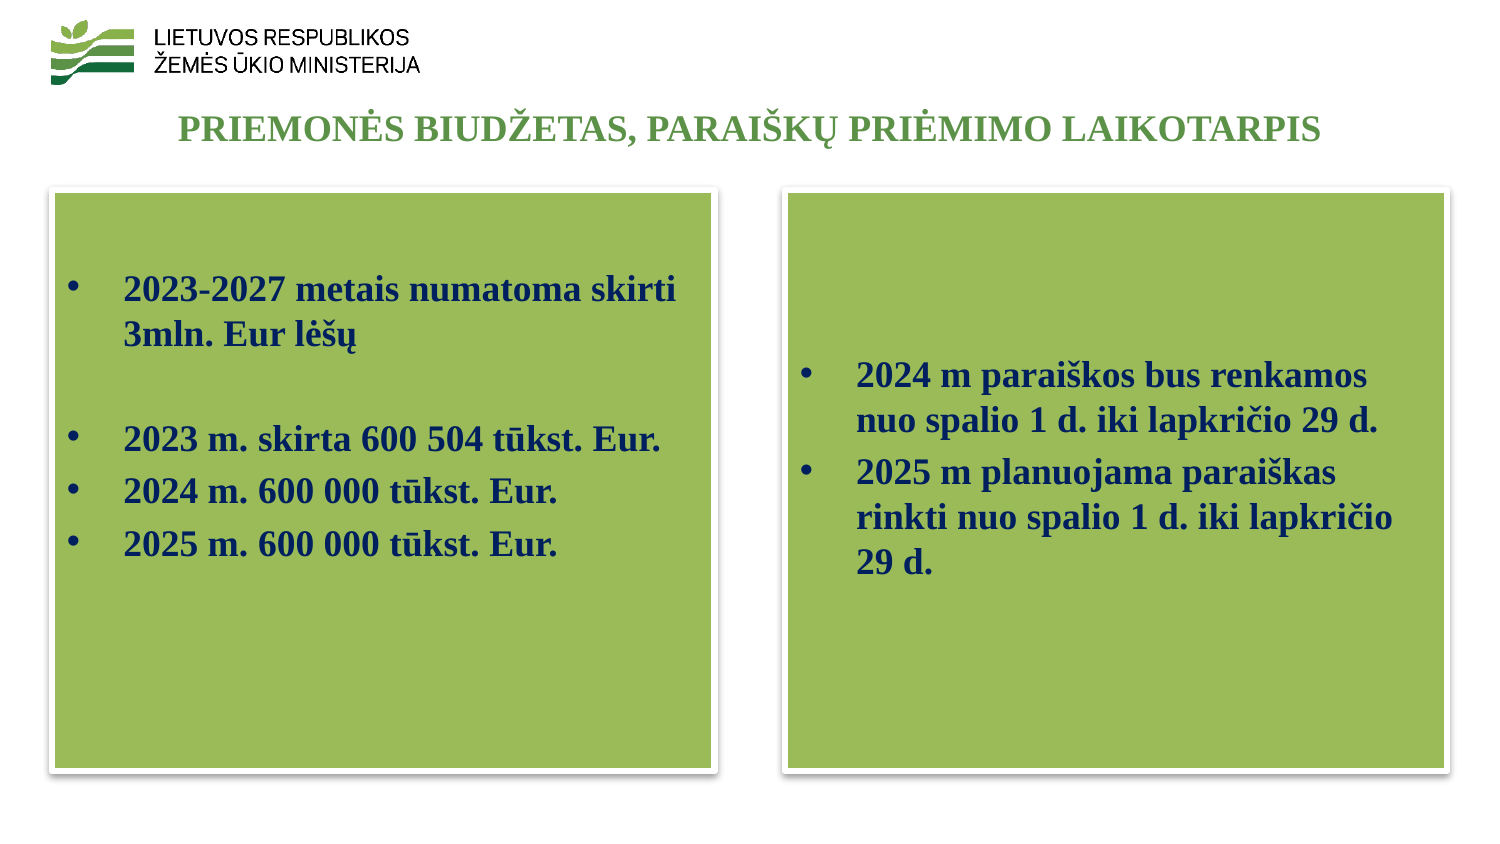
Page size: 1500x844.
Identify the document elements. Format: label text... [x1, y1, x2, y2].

list 2024 m paraiškos bus renkamos nuo spalio 1 d. iki lapkričio 29 d. 2025 m planuojama paraiškas rinkti nuo spalio 1 d. iki lapkričio 29 d. [782, 187, 1450, 774]
list 2023-2027 metais numatoma skirti 3mln. Eur lėšų 2023 m. skirta 600 504 tūkst. Eur. 2024 m. 600 000 tūkst. Eur. 2025 m. 600 000 tūkst. Eur. [49, 187, 718, 774]
title PRIEMONĖS BIUDŽETAS, PARAIŠKŲ PRIĖMIMO LAIKOTARPIS [75, 33, 1425, 175]
picture [51, 19, 420, 86]
